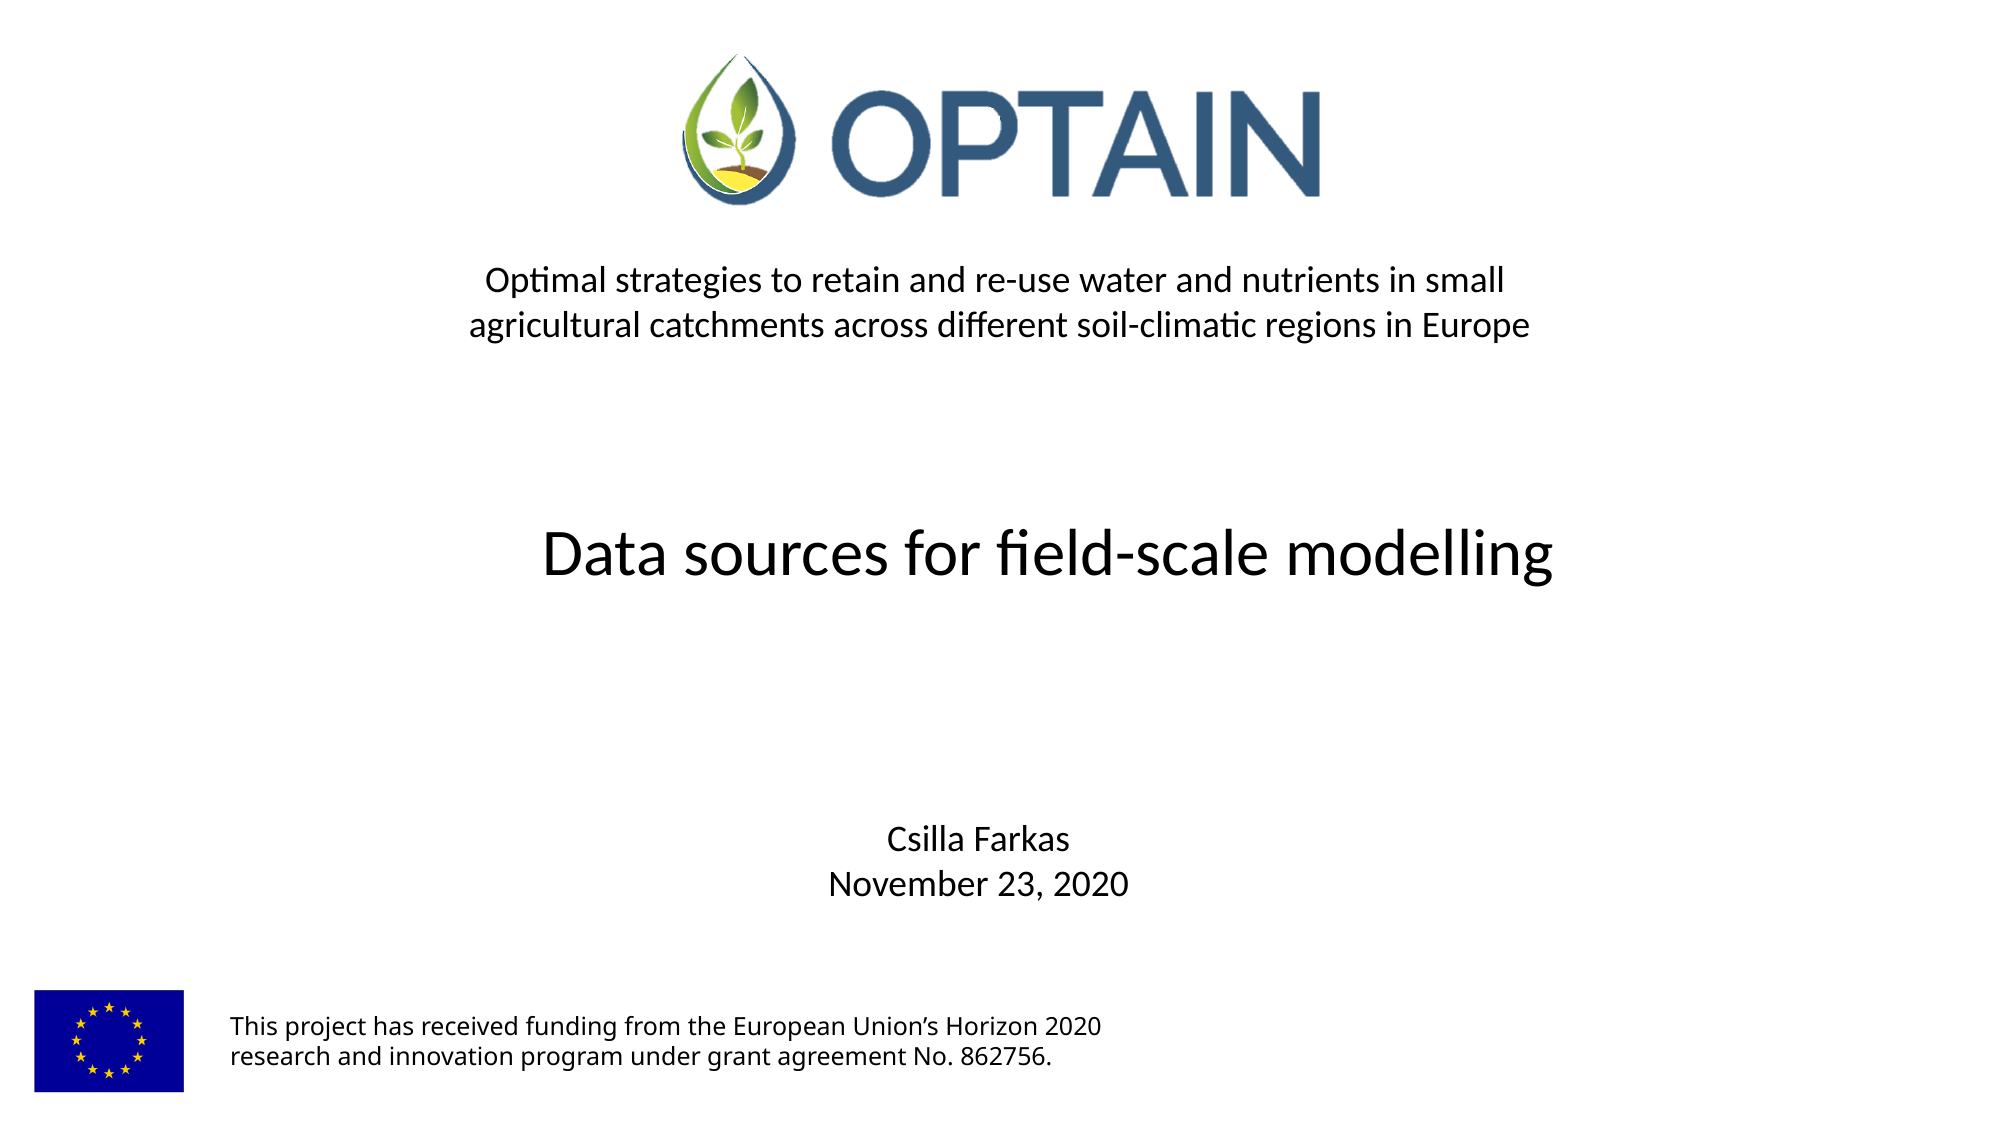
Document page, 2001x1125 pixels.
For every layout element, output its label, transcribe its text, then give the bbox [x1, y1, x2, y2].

text_box This project has received funding from the European Union’s Horizon 2020 research and innovation program under grant agreement No. 862756. [220, 1003, 1185, 1079]
picture [672, 45, 1328, 210]
text_box Csilla Farkas November 23, 2020 [772, 806, 1185, 912]
picture [0, 972, 216, 1125]
text_box Data sources for field-scale modelling [377, 501, 1721, 597]
text_box Optimal strategies to retain and re-use water and nutrients in small agricultural catchments across different soil-climatic regions in Europe [279, 247, 1721, 352]
